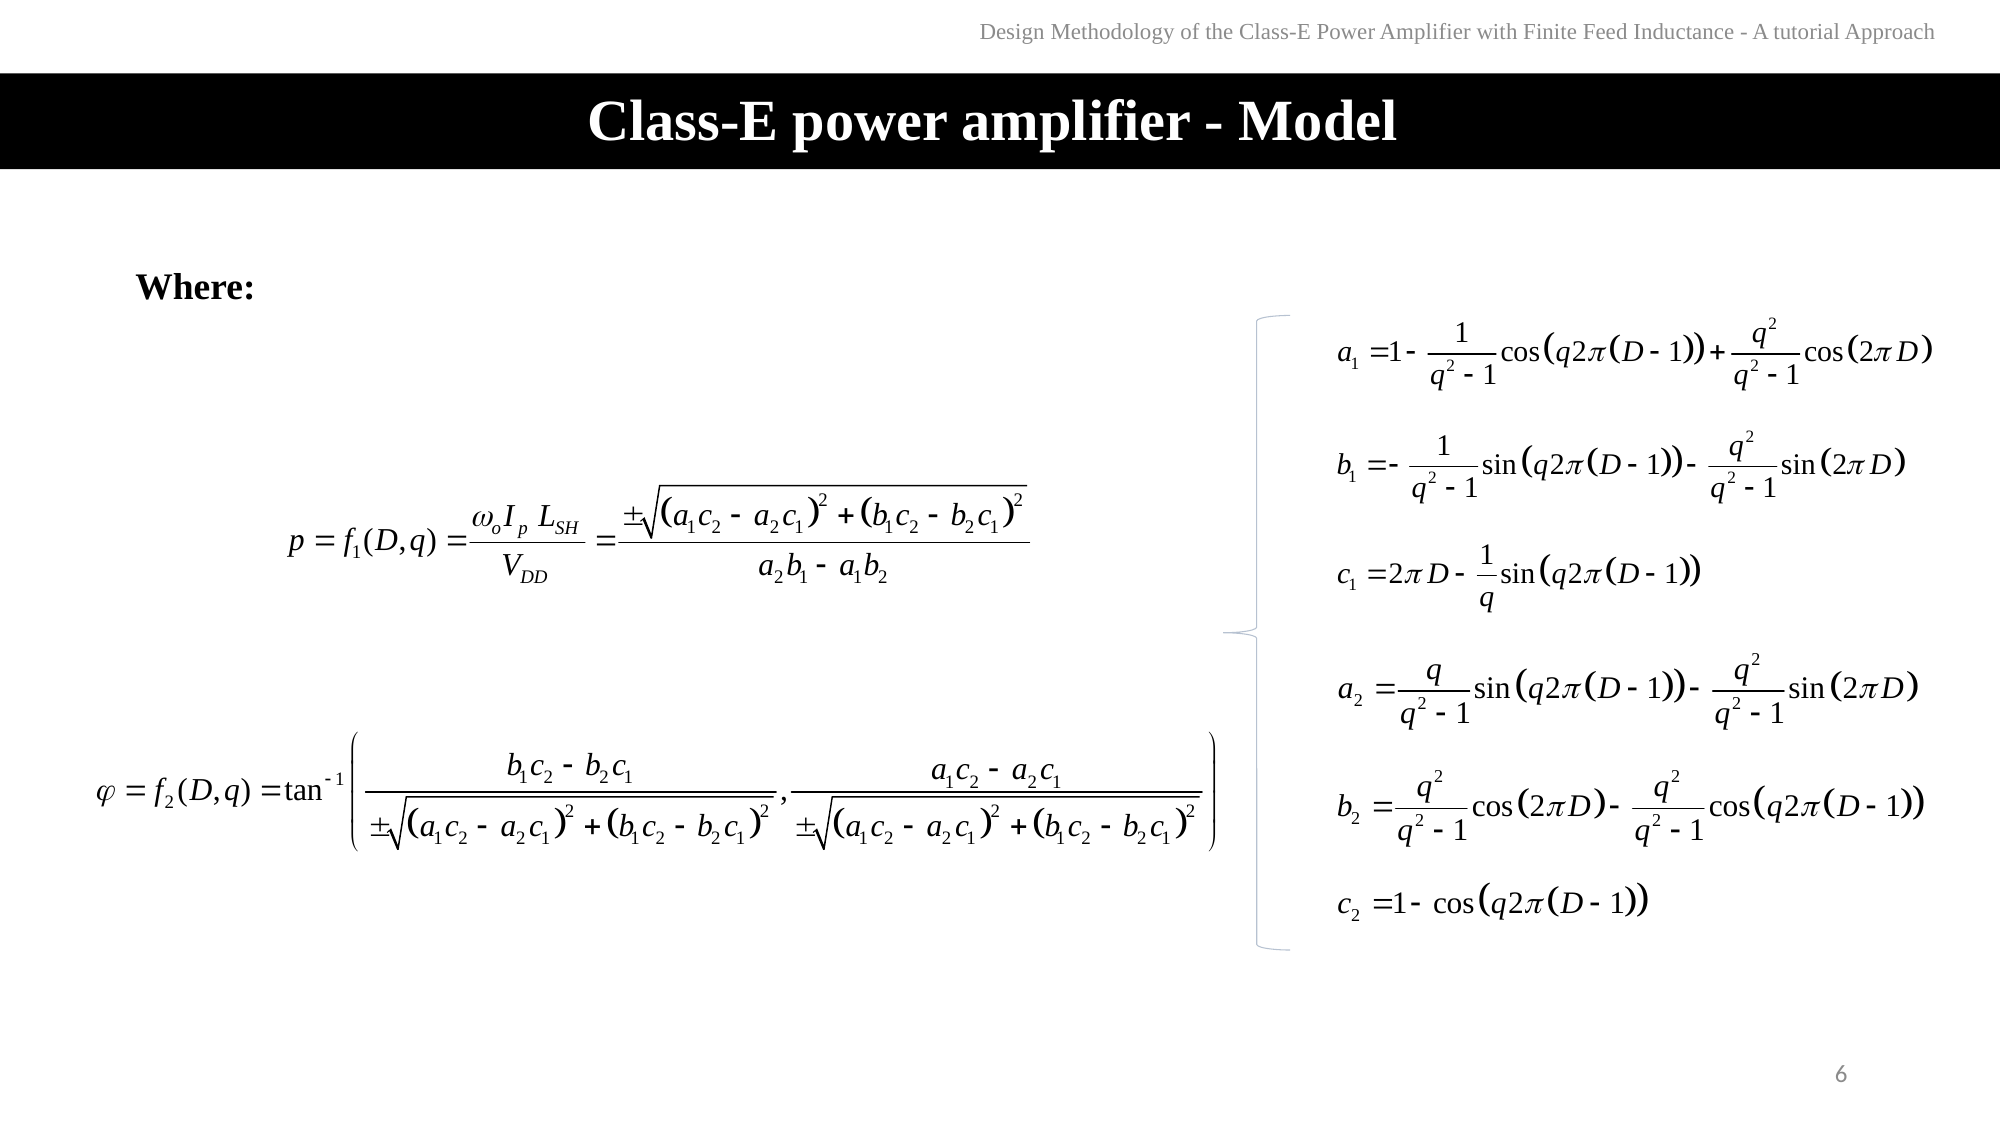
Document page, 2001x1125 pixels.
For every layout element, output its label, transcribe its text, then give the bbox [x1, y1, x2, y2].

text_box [1330, 757, 1932, 856]
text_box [1330, 530, 1708, 621]
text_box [92, 725, 1224, 859]
text_box [1223, 314, 1291, 951]
footer Design Methodology of the Class-E Power Amplifier with Finite Feed Inductance - A tutorial Approach [916, 0, 2000, 61]
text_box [1330, 639, 1924, 739]
text_box Where: [0, 254, 425, 315]
slide_number 6 [1412, 1042, 1863, 1103]
title Class-E power amplifier - Model [0, 73, 2000, 170]
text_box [1330, 418, 1910, 512]
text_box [1330, 305, 1940, 399]
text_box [279, 478, 1035, 591]
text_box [1330, 874, 1657, 938]
